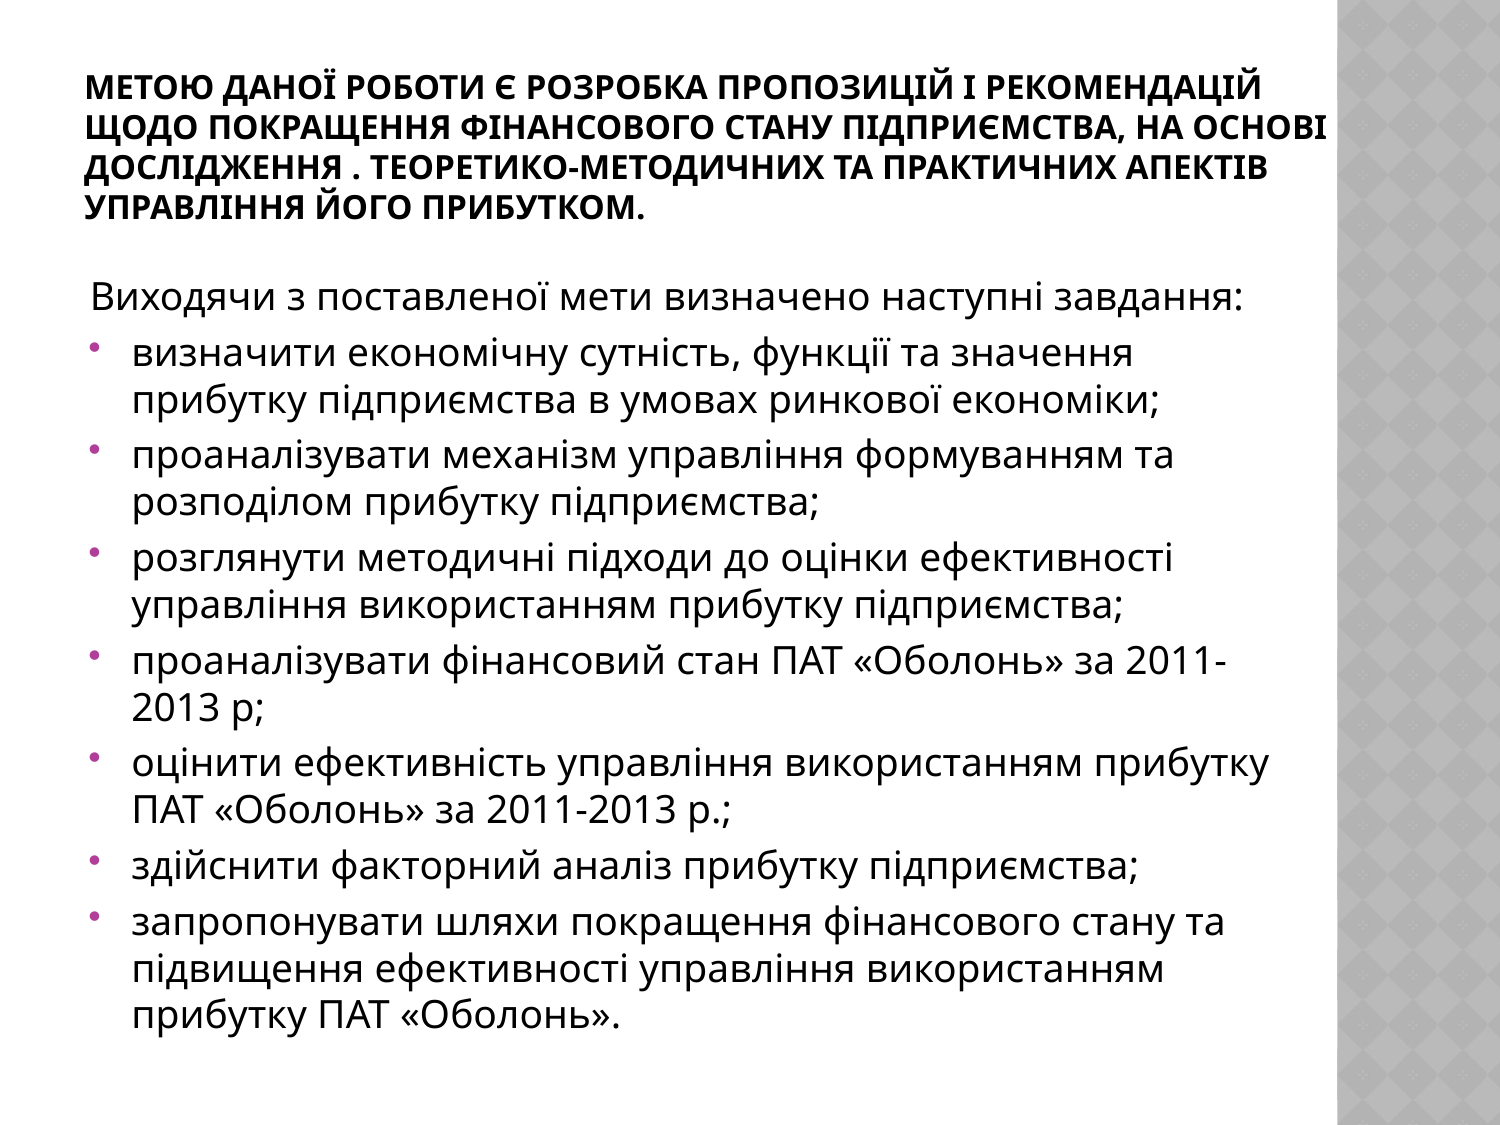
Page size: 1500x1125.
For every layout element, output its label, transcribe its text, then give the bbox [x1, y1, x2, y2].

title Метою даної роботи є розробка пропозицій і рекомендацій щодо покращення фінансового стану підприємства, на основі дослідження . теоретико-методичних та практичних апектів управління його прибутком. [76, 42, 1341, 266]
list Виходячи з поставленої мети визначено наступні завдання: визначити економічну сутність, функції та значення прибутку підприємства в умовах ринкової економіки; проаналізувати механізм управління формуванням та розподілом прибутку підприємства; розглянути методичні підходи до оцінки ефективності управління використанням прибутку підприємства; проаналізувати фінансовий стан ПАТ «Оболонь» за 2011-2013 р; оцінити ефективність управління використанням прибутку ПАТ «Оболонь» за 2011-2013 р.; здійснити факторний аналіз прибутку підприємства; запропонувати шляхи покращення фінансового стану та підвищення ефективності управління використанням прибутку ПАТ «Оболонь». [75, 264, 1329, 1059]
table_cell 0 [1337, 0, 1500, 1125]
